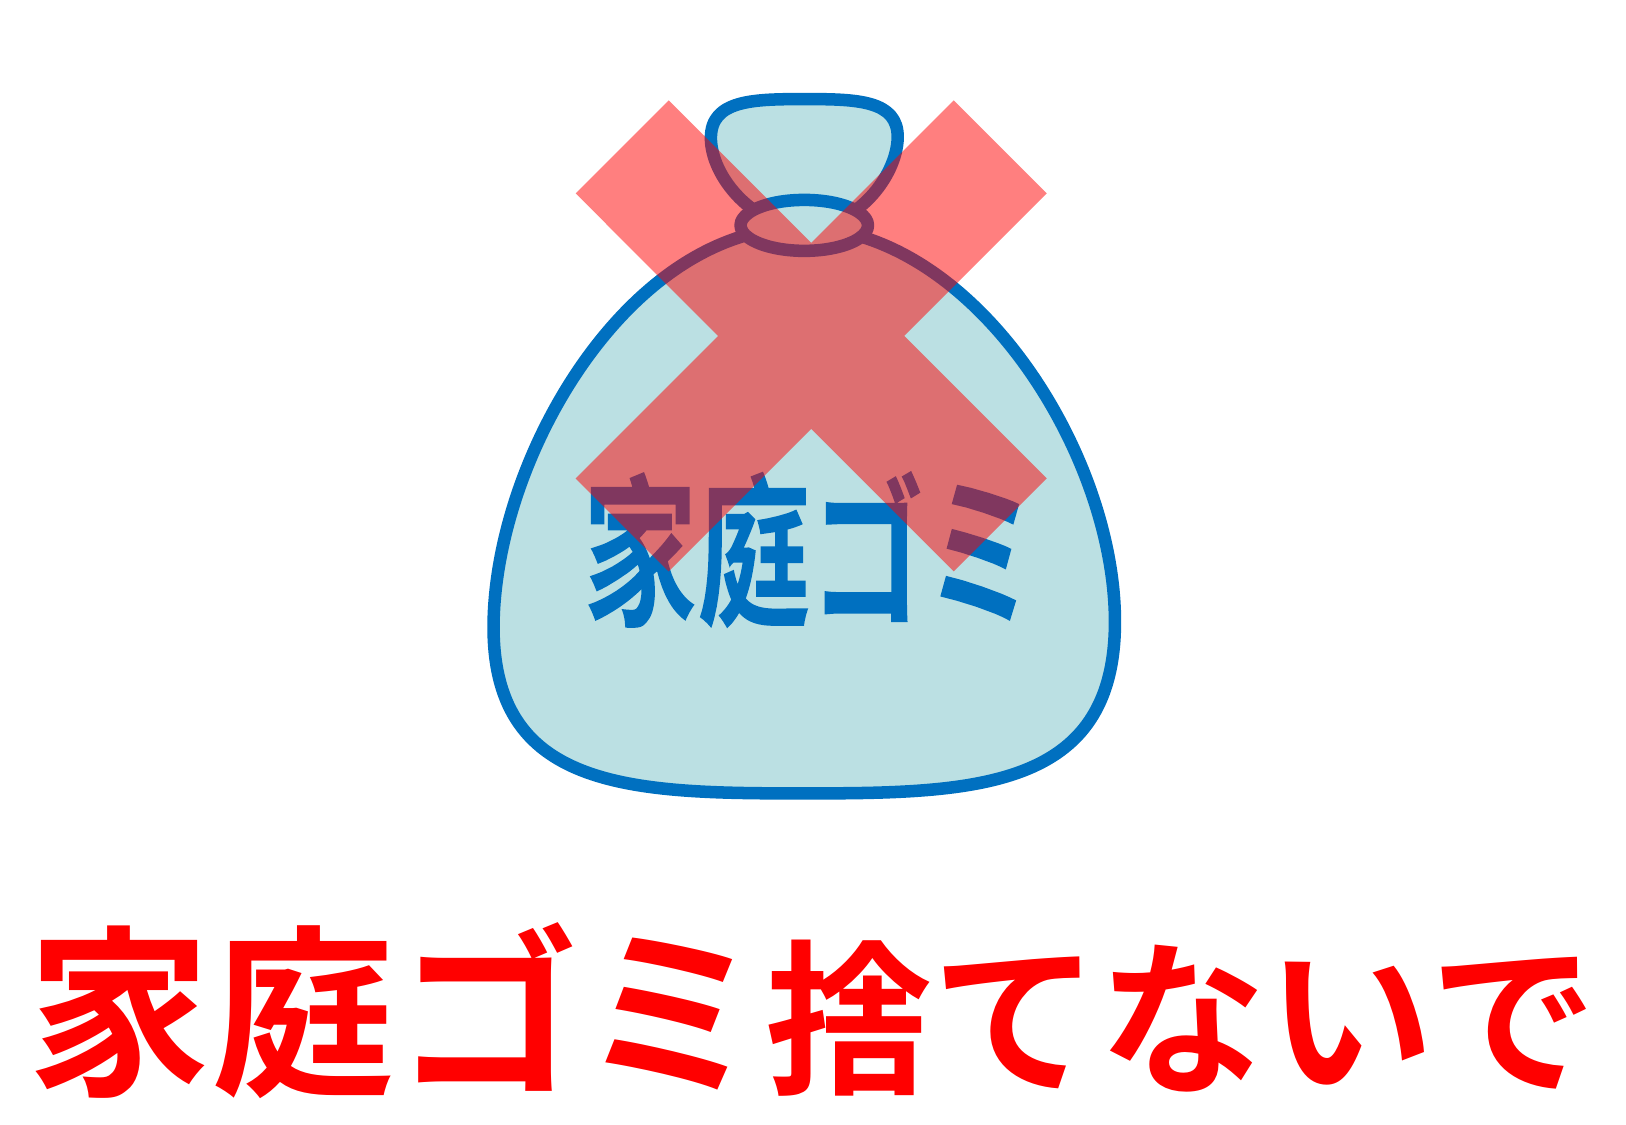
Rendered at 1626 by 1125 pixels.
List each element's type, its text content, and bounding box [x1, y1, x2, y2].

text_box 家庭ゴミ捨てないで [0, 890, 1625, 1125]
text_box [447, 0, 1176, 794]
